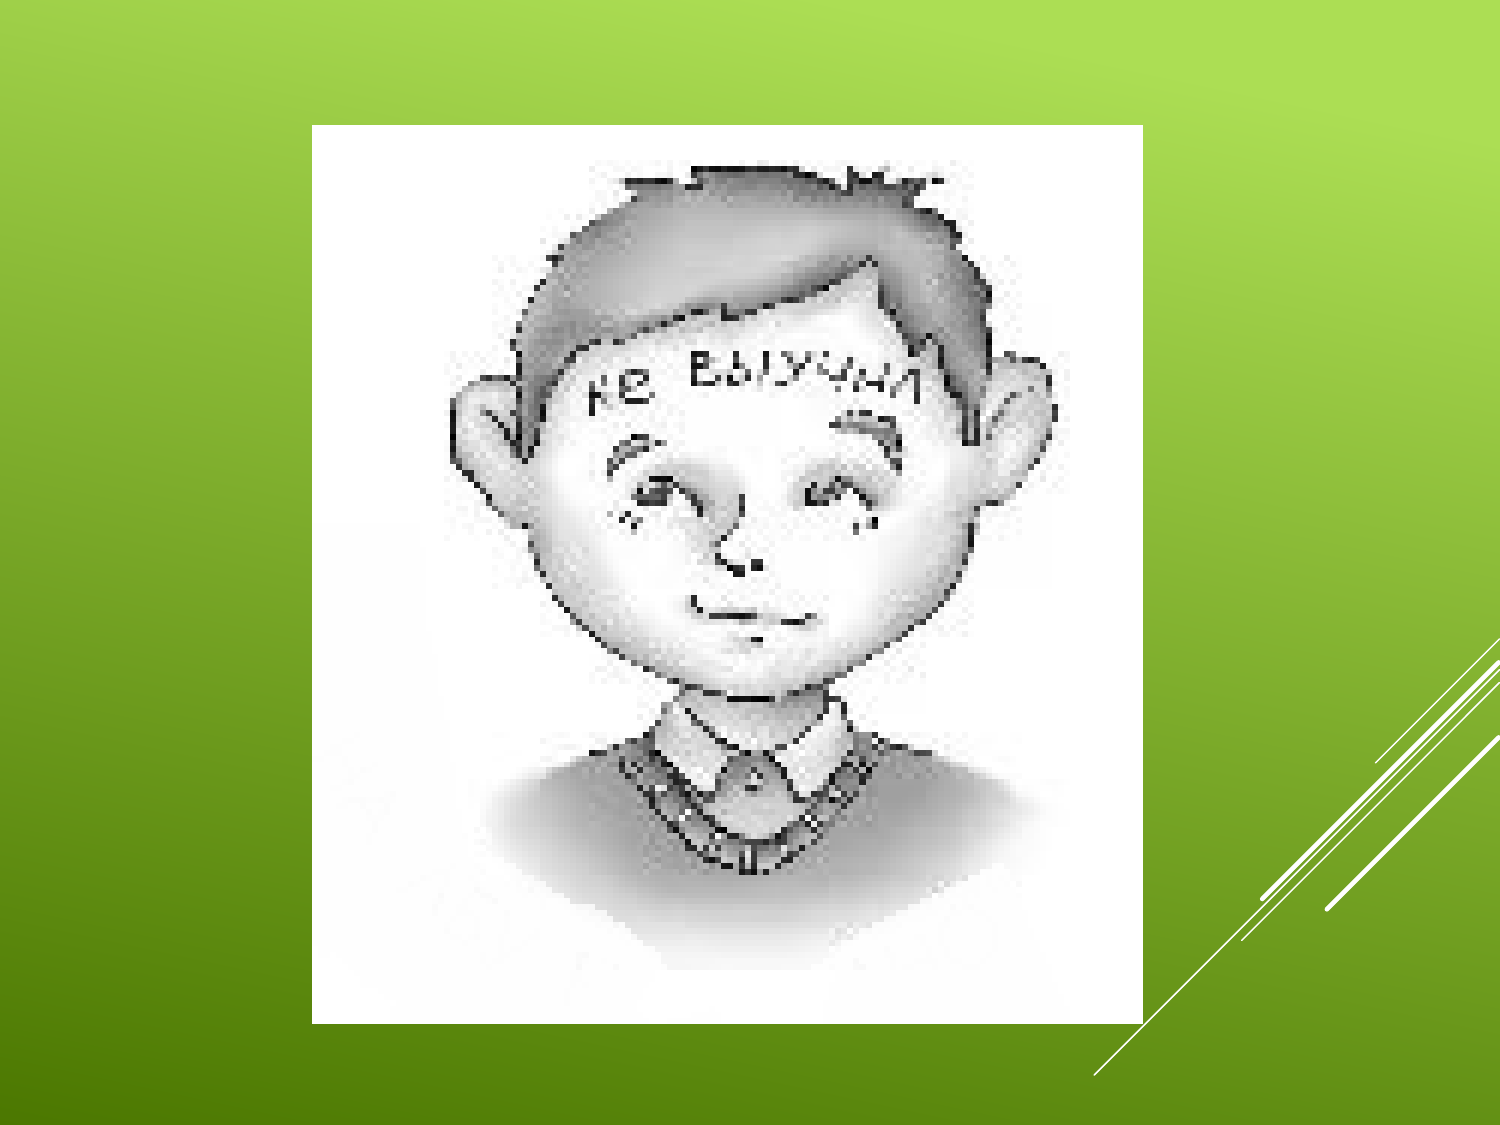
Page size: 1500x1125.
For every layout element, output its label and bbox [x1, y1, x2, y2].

picture [312, 125, 1144, 1024]
